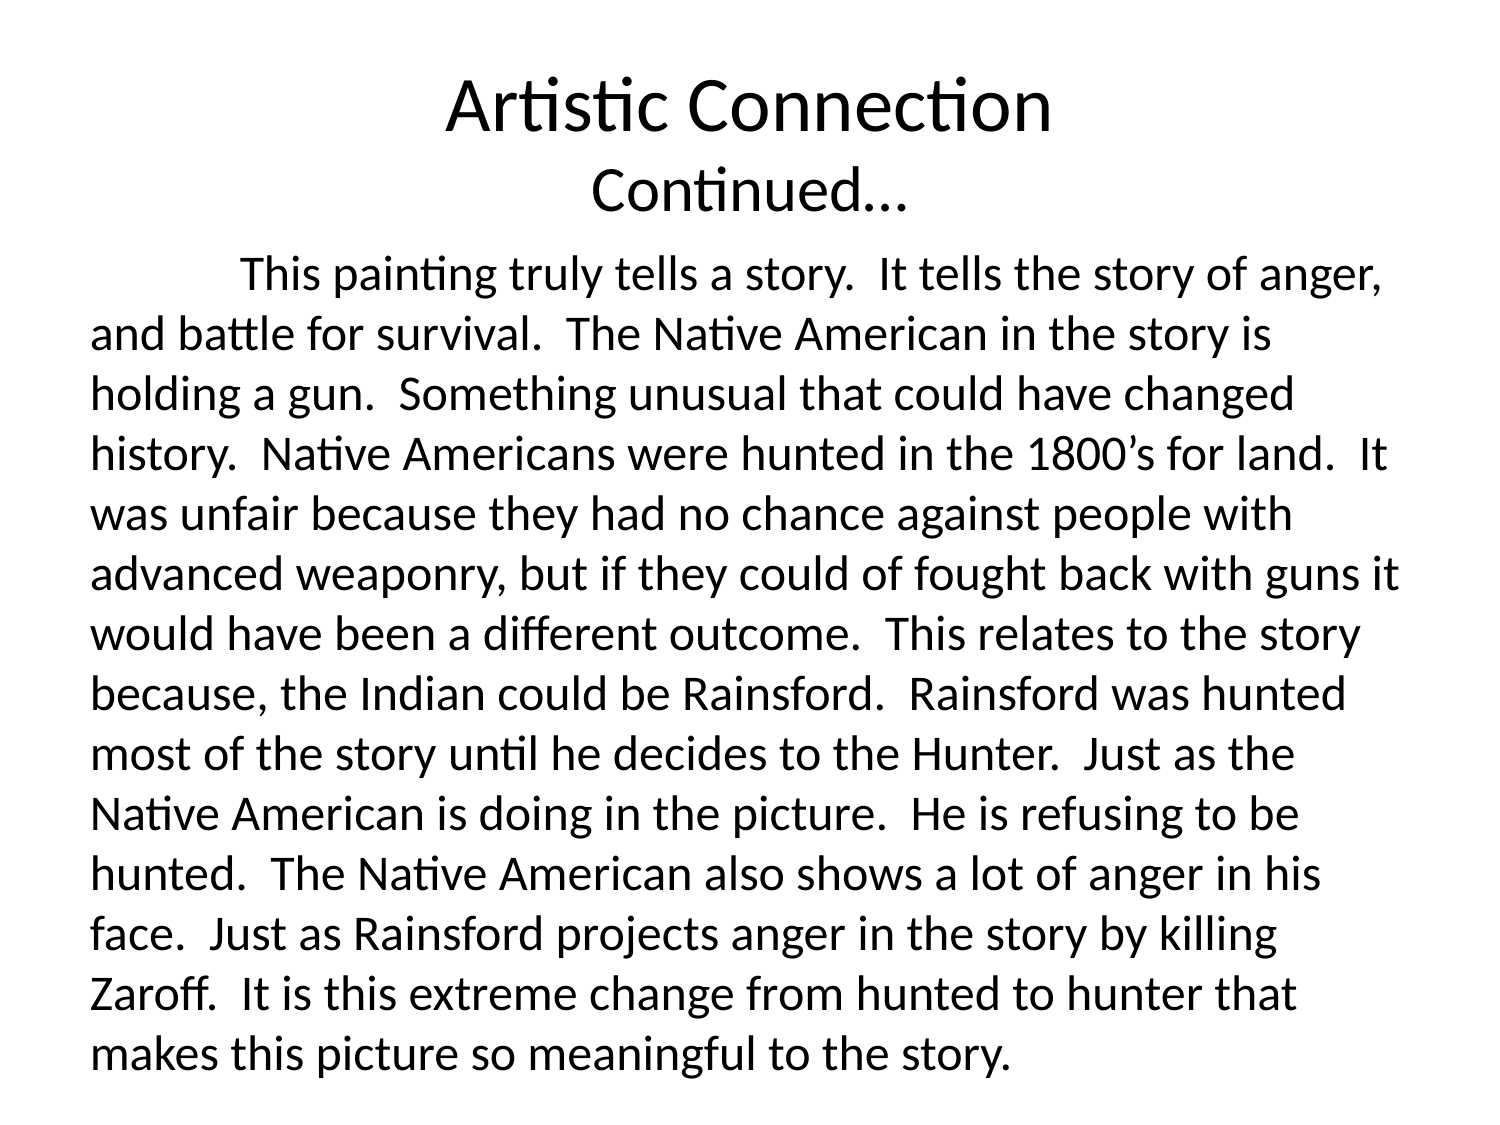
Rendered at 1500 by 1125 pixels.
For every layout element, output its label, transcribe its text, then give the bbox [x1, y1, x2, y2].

title Artistic Connection Continued… [75, 45, 1425, 232]
text_box This painting truly tells a story. It tells the story of anger, and battle for survival. The Native American in the story is holding a gun. Something unusual that could have changed history. Native Americans were hunted in the 1800’s for land. It was unfair because they had no chance against people with advanced weaponry, but if they could of fought back with guns it would have been a different outcome. This relates to the story because, the Indian could be Rainsford. Rainsford was hunted most of the story until he decides to the Hunter. Just as the Native American is doing in the picture. He is refusing to be hunted. The Native American also shows a lot of anger in his face. Just as Rainsford projects anger in the story by killing Zaroff. It is this extreme change from hunted to hunter that makes this picture so meaningful to the story. [74, 232, 1425, 1088]
